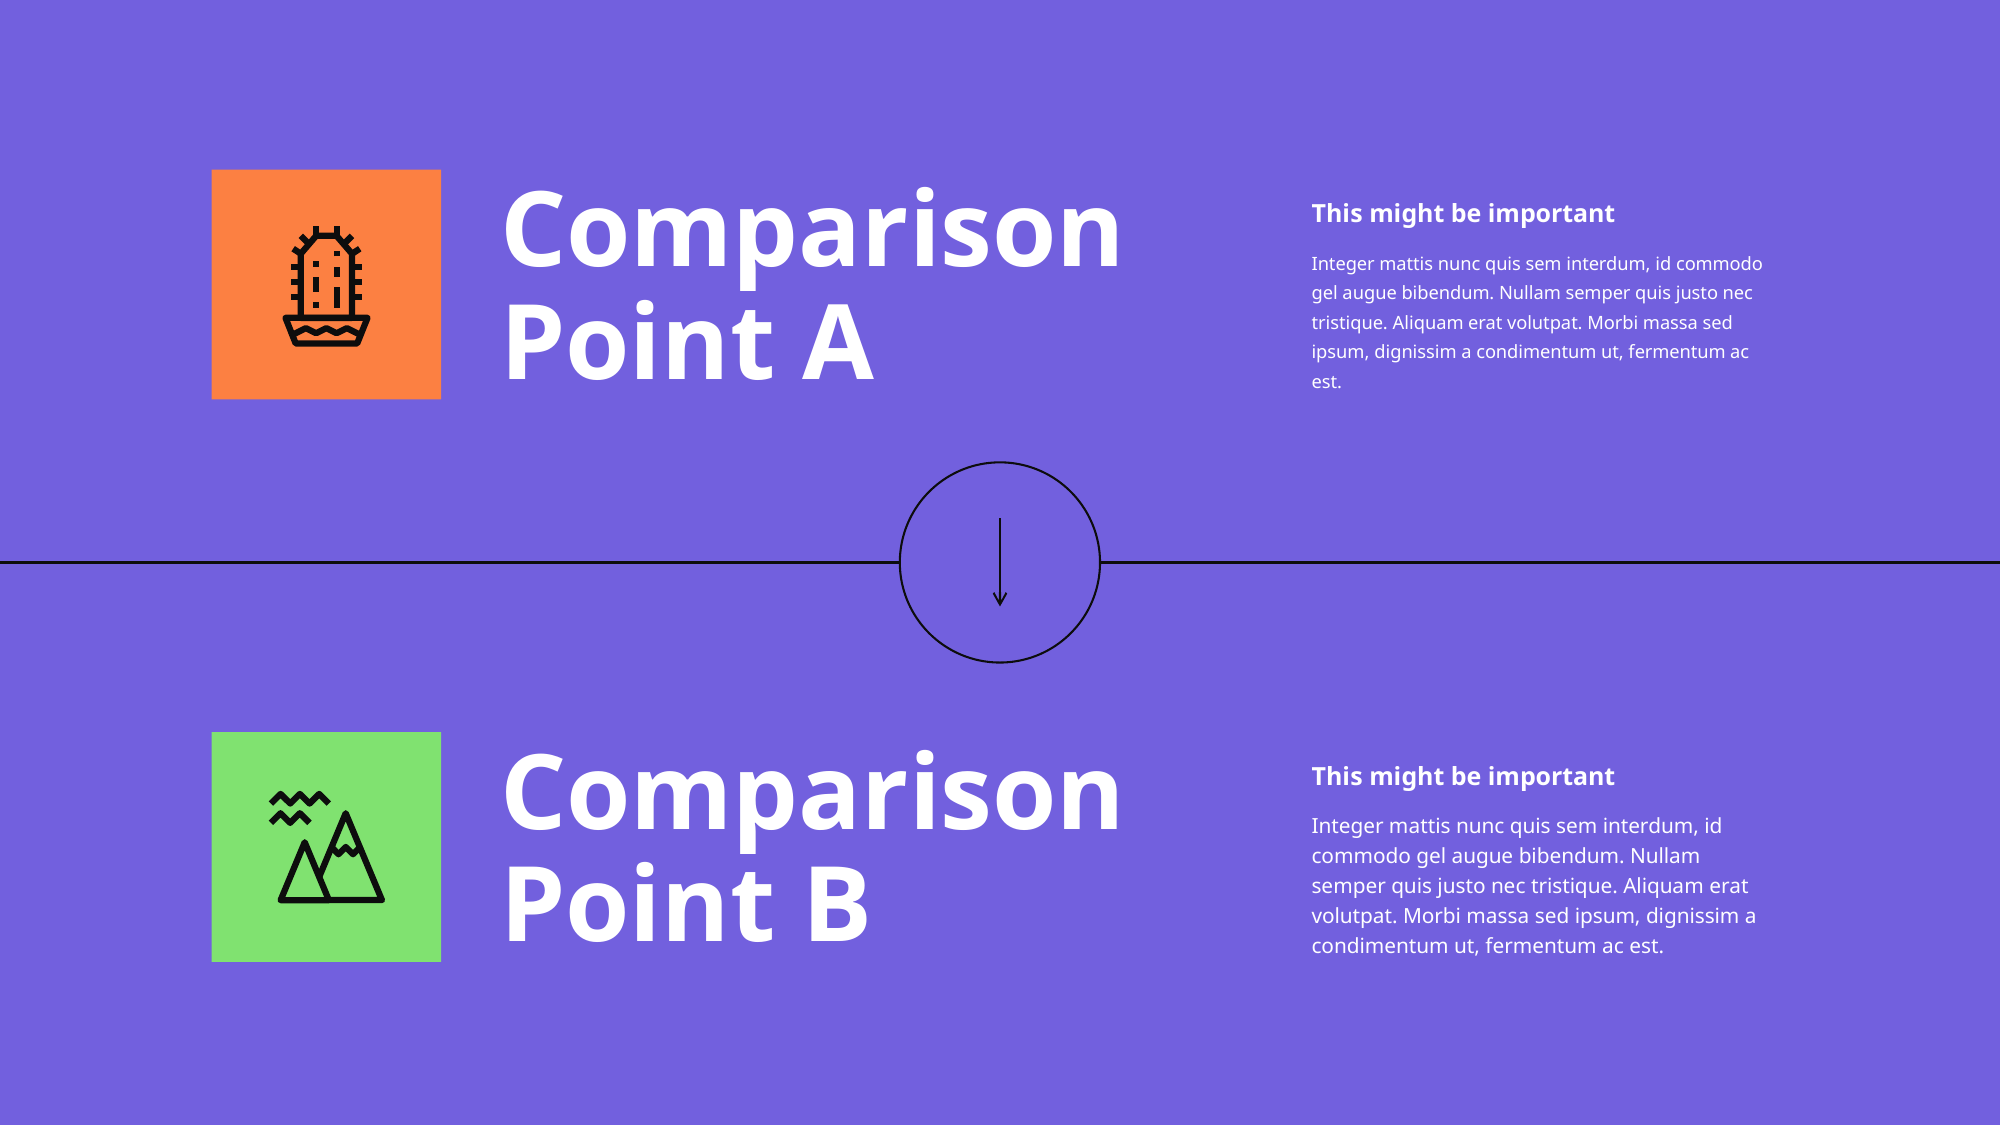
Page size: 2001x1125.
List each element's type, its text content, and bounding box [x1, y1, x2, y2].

list Integer mattis nunc quis sem interdum, id commodo gel augue bibendum. Nullam semper quis justo nec tristique. Aliquam erat volutpat. Morbi massa sed ipsum, dignissim a condimentum ut, fermentum ac est. [1296, 802, 1789, 966]
list Comparison Point A [484, 169, 1181, 413]
text_box [211, 731, 442, 963]
list Comparison Point B [484, 731, 1181, 975]
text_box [270, 793, 382, 901]
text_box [899, 462, 1100, 663]
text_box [285, 225, 368, 344]
text_box [211, 169, 442, 400]
list This might be important [1296, 193, 1789, 239]
list This might be important [1296, 756, 1789, 802]
list Integer mattis nunc quis sem interdum, id commodo gel augue bibendum. Nullam semper quis justo nec tristique. Aliquam erat volutpat. Morbi massa sed ipsum, dignissim a condimentum ut, fermentum ac est. [1296, 239, 1789, 404]
